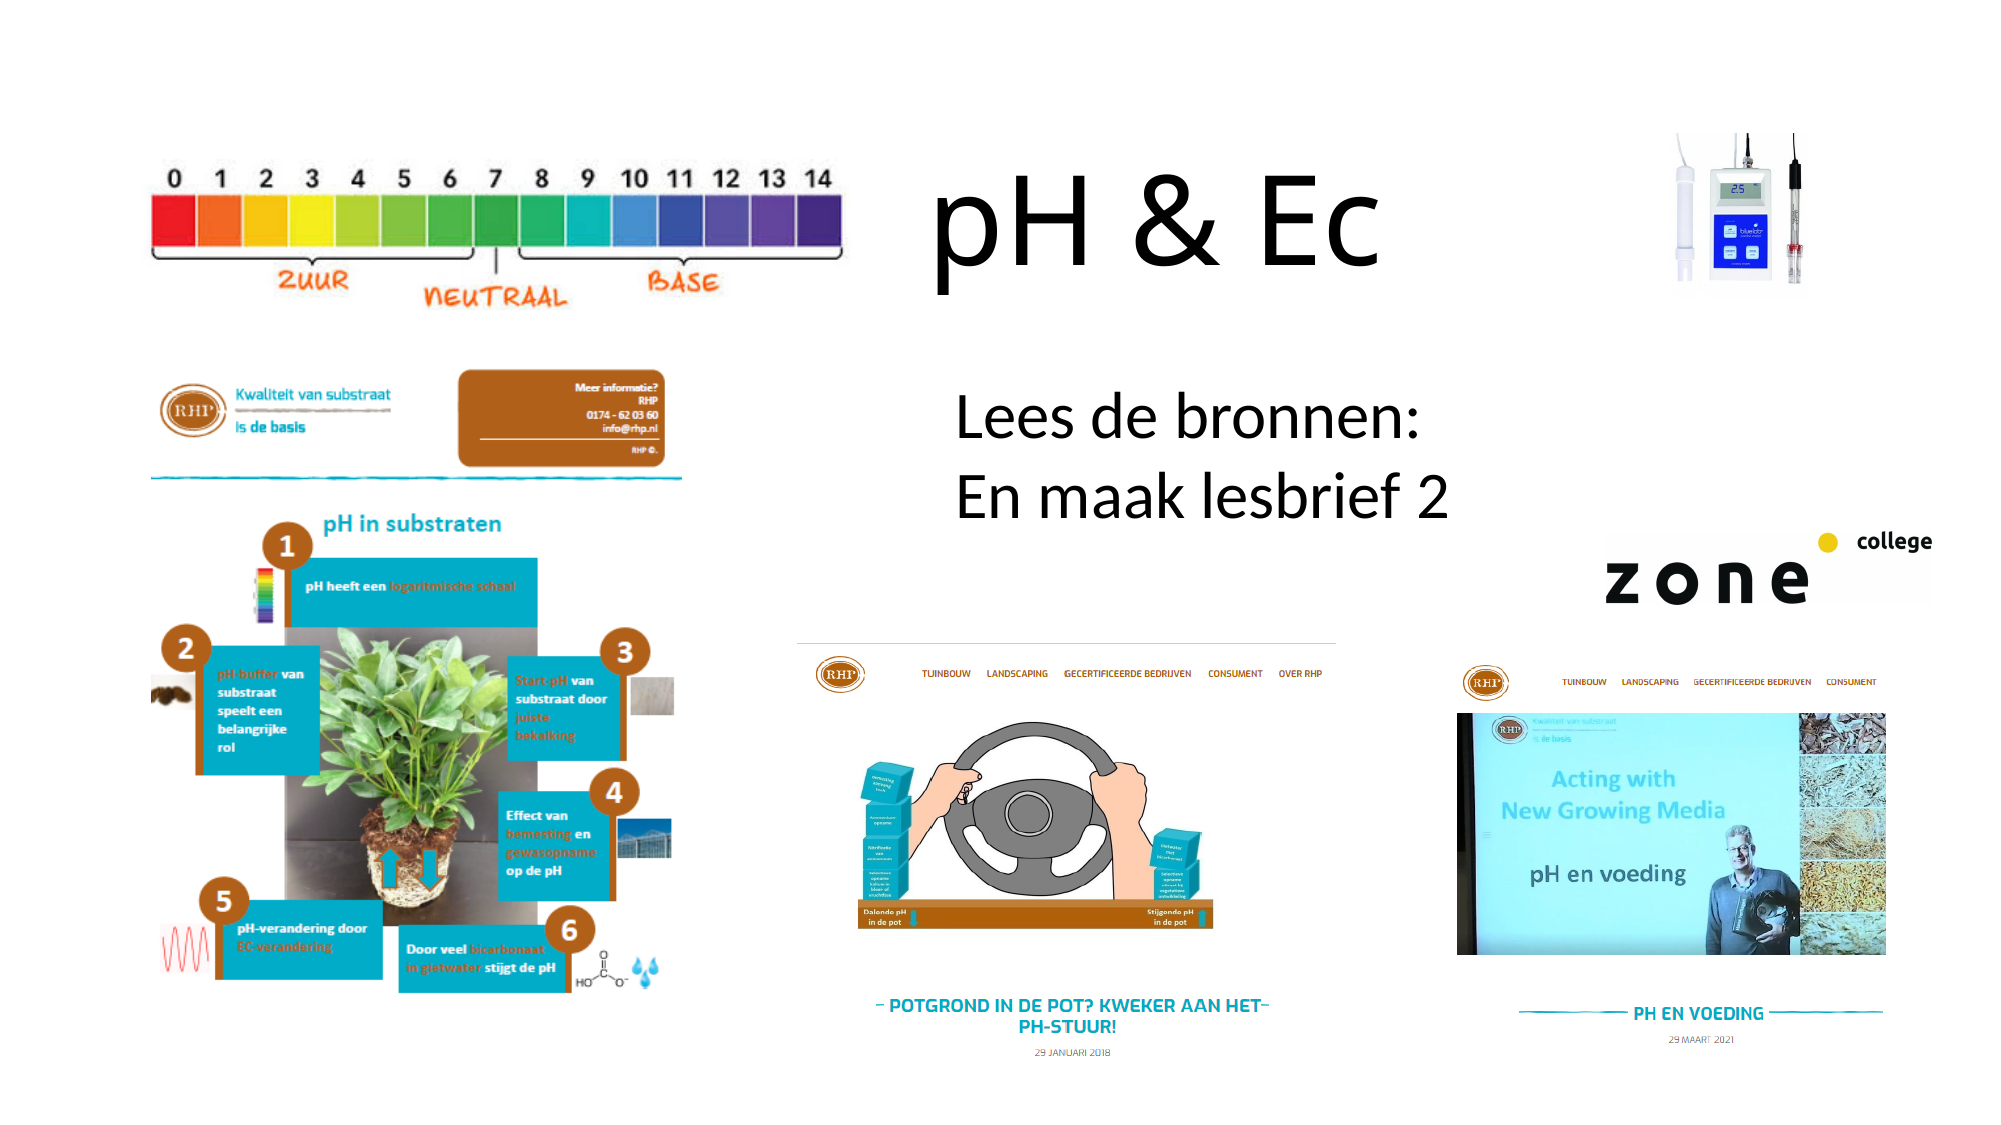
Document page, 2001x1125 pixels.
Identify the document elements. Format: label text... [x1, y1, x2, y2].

text_box Lees de bronnen: En maak lesbrief 2 [940, 364, 1471, 619]
text_box pH & Ec [912, 133, 1399, 298]
picture [136, 147, 860, 318]
picture [1448, 653, 1886, 1089]
picture [151, 364, 682, 1022]
picture [1606, 531, 1932, 605]
picture [797, 640, 1336, 1077]
picture [1654, 133, 1821, 299]
